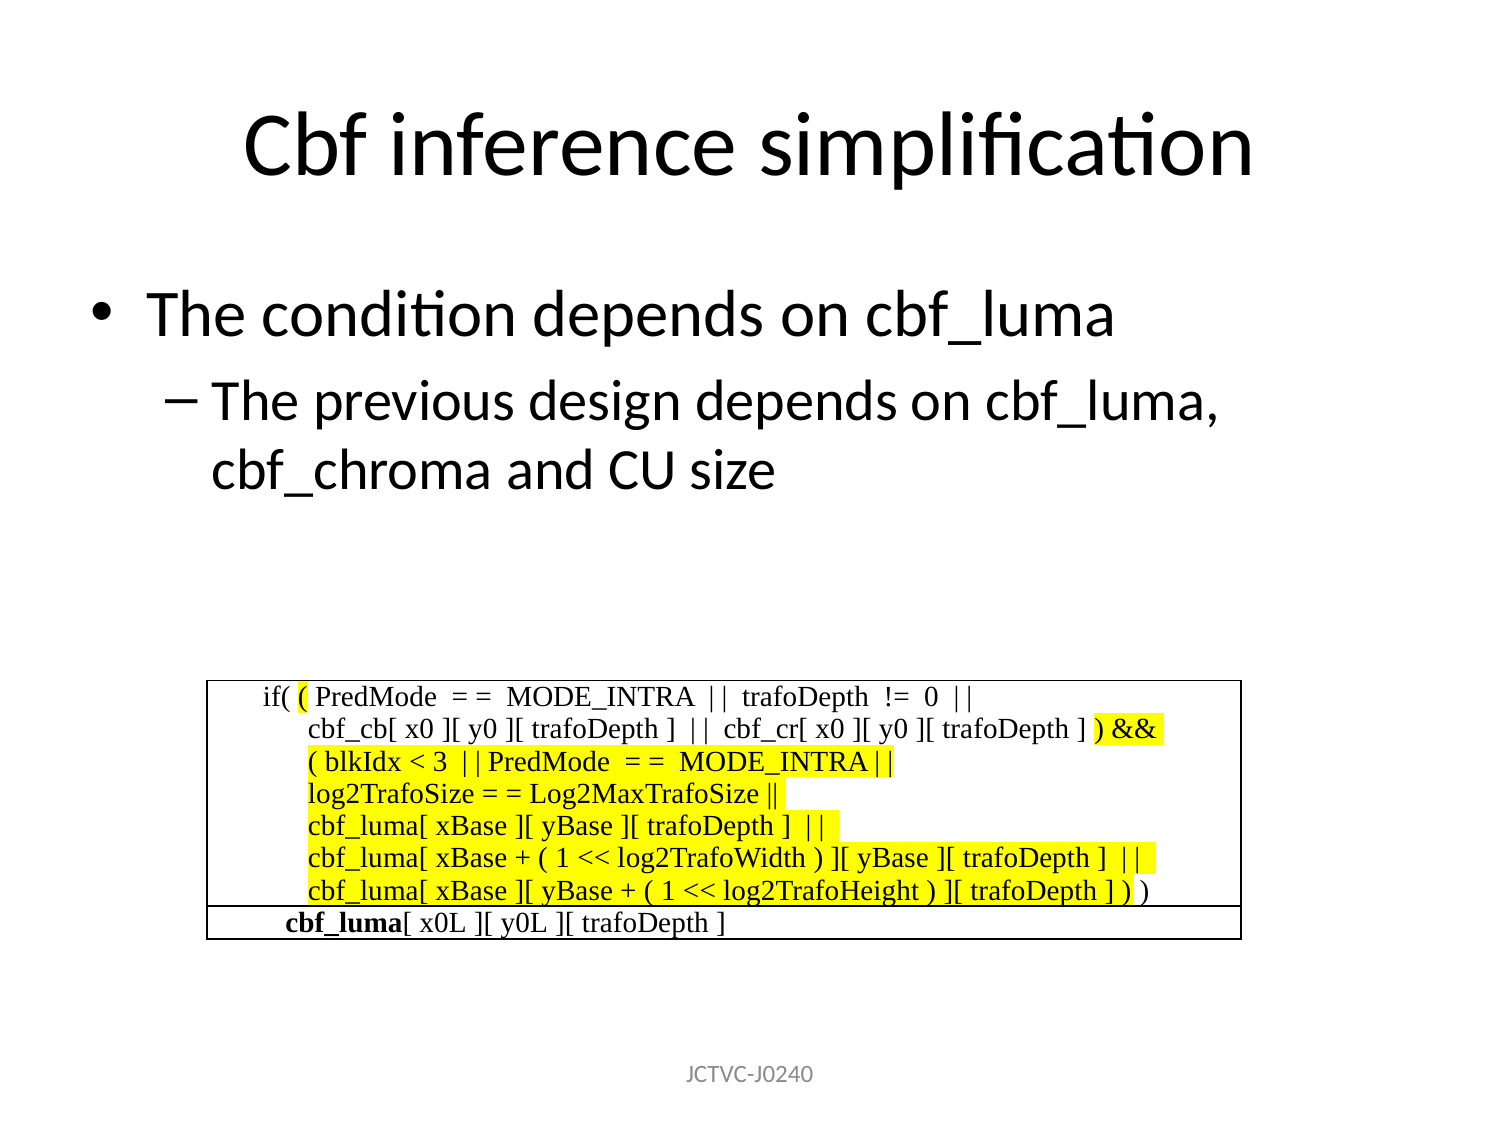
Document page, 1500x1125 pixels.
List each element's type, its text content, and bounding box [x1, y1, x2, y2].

footer JCTVC-J0240 [512, 1042, 988, 1103]
title Cbf inference simplification [75, 45, 1425, 233]
table_header if( ( PredMode = = MODE_INTRA | | trafoDepth != 0 | | cbf_cb[ x0 ][ y0 ][ trafoDepth ] | | cbf_cr[ x0 ][ y0 ][ trafoDepth ] ) && ( blkIdx < 3 | | PredMode = = MODE_INTRA | | log2TrafoSize = = Log2MaxTrafoSize || cbf_luma[ xBase ][ yBase ][ trafoDepth ] | | cbf_luma[ xBase + ( 1 << log2TrafoWidth ) ][ yBase ][ trafoDepth ] | | cbf_luma[ xBase ][ yBase + ( 1 << log2TrafoHeight ) ][ trafoDepth ] ) ) [208, 681, 1240, 905]
table_cell cbf_luma[ x0L ][ y0L ][ trafoDepth ] [208, 907, 1240, 938]
list The condition depends on cbf_luma The previous design depends on cbf_luma, cbf_chroma and CU size [75, 262, 1425, 587]
